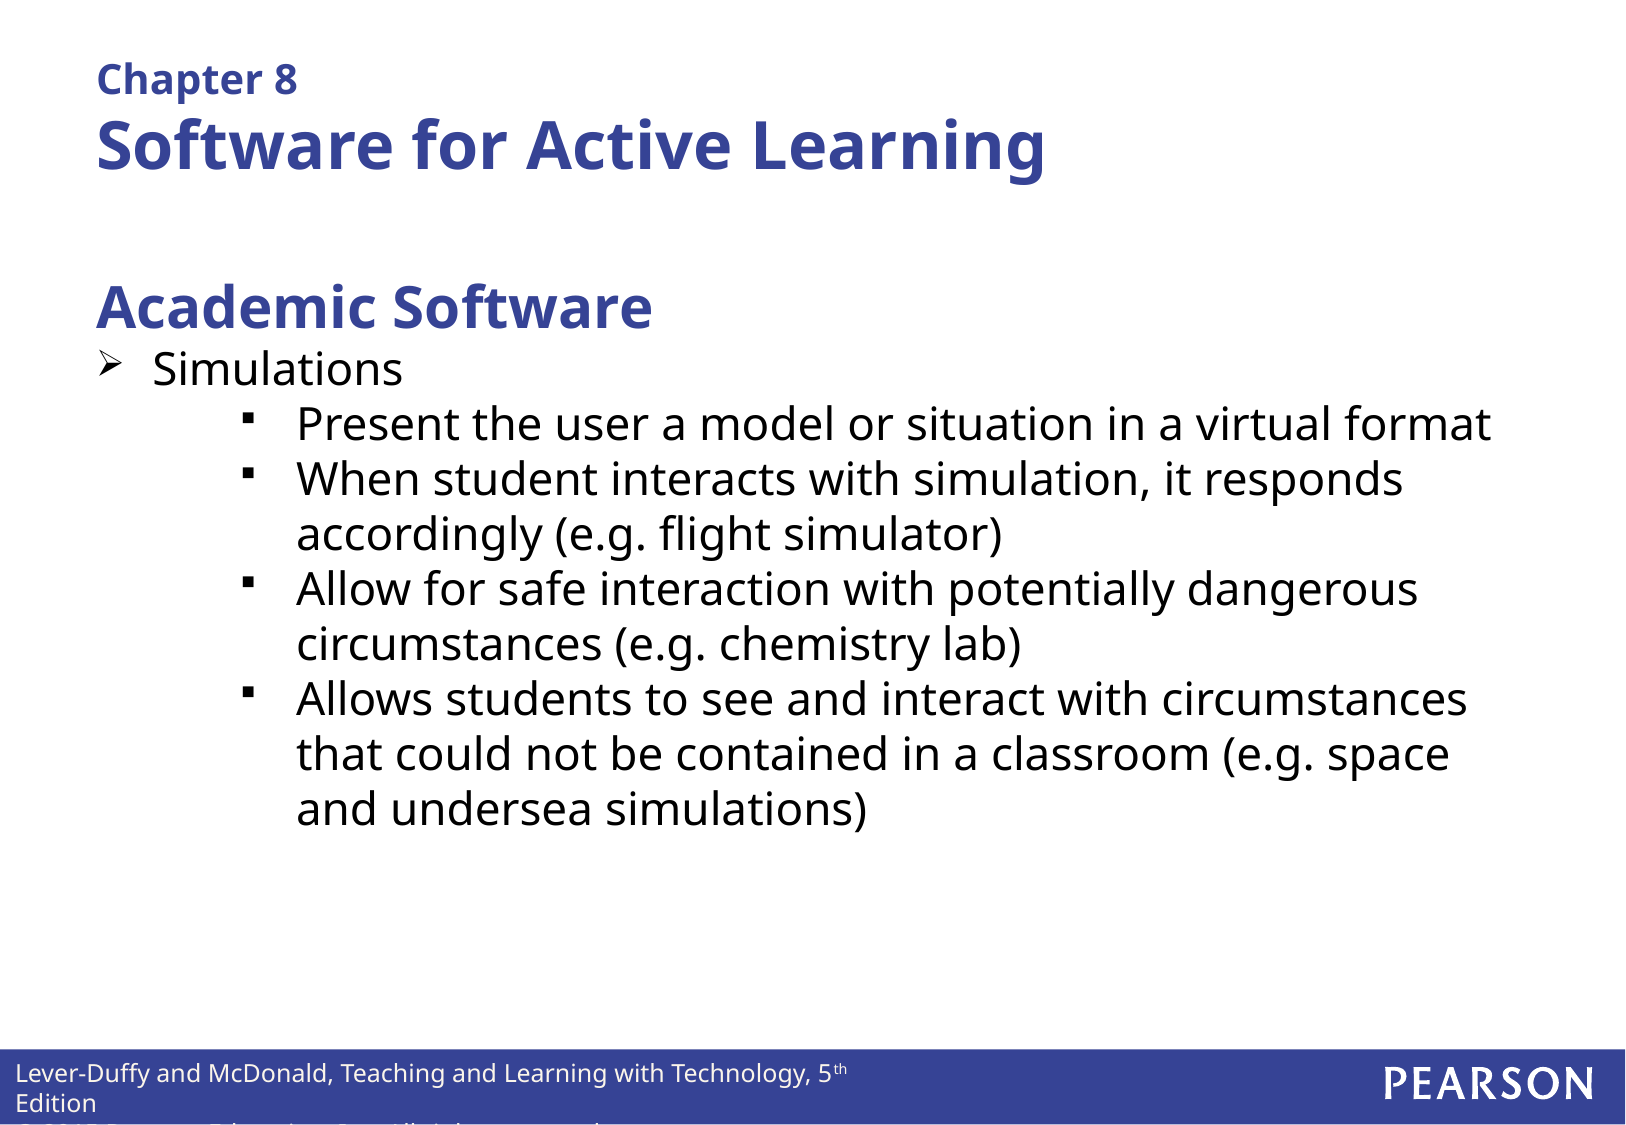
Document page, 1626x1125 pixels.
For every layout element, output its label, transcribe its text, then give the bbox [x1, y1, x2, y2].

list Academic Software Simulations Present the user a model or situation in a virtual format When student interacts with simulation, it responds accordingly (e.g. flight simulator) Allow for safe interaction with potentially dangerous circumstances (e.g. chemistry lab) Allows students to see and interact with circumstances that could not be contained in a classroom (e.g. space and undersea simulations) [81, 262, 1544, 1005]
title Chapter 8 Software for Active Learning [81, 45, 1544, 233]
